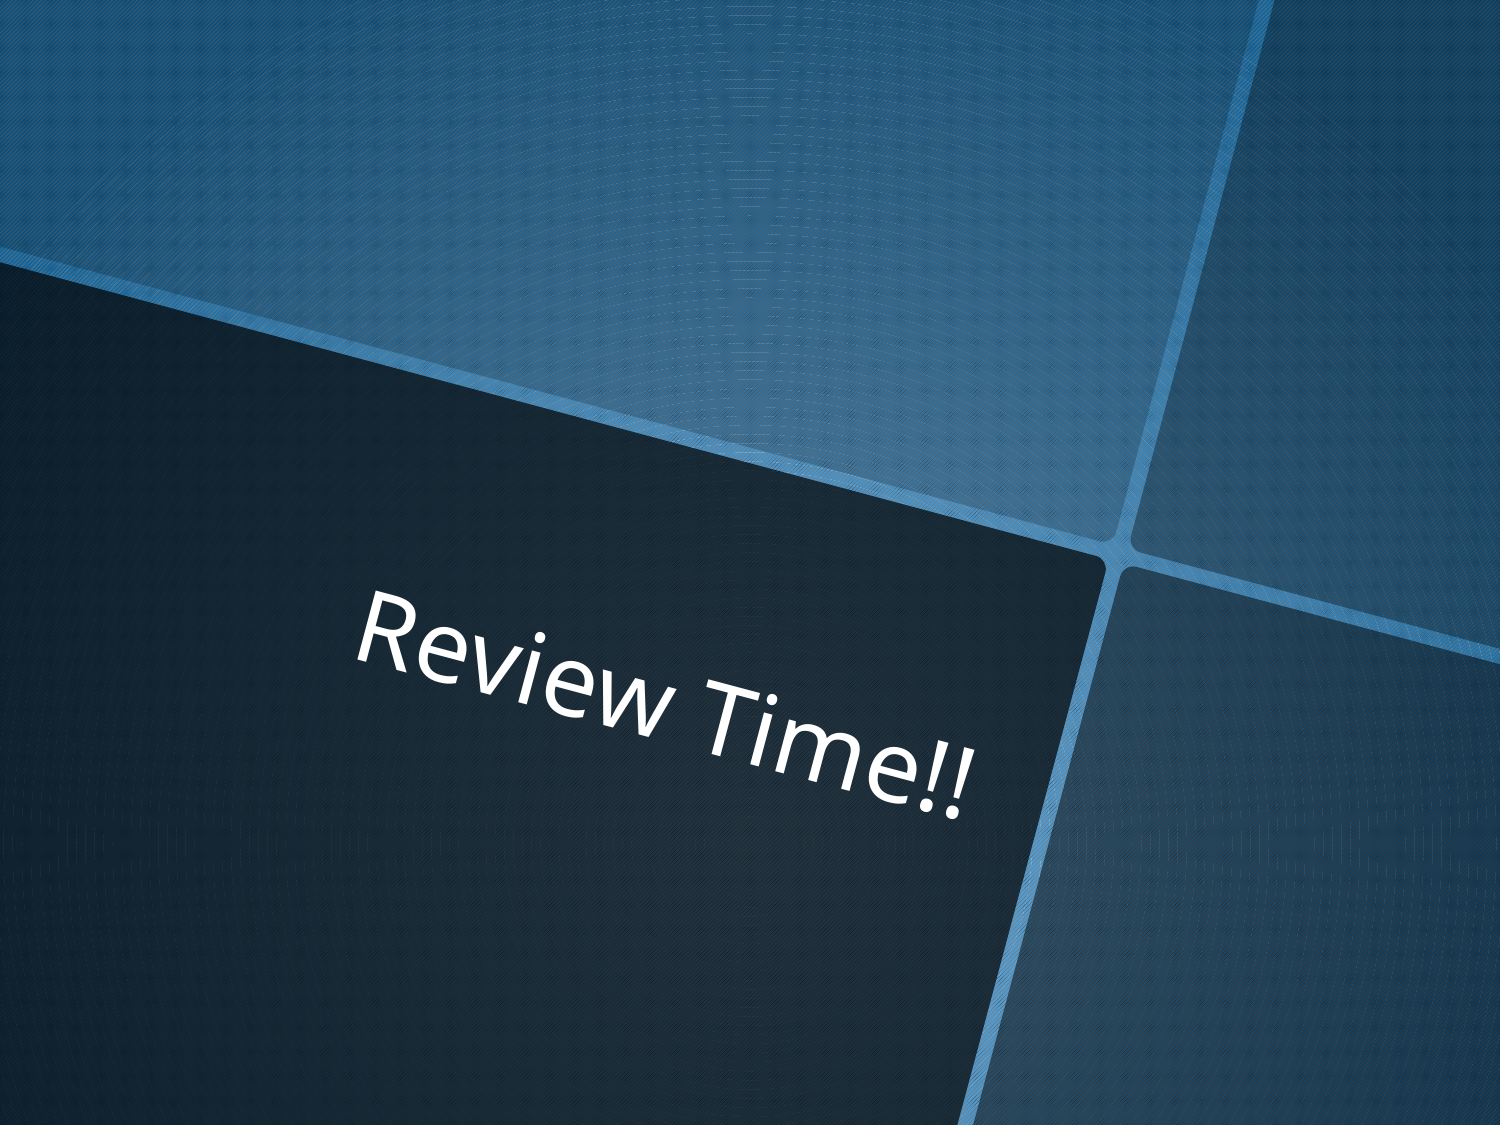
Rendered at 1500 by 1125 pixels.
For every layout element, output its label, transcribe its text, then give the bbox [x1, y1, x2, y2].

title Review Time!! [70, 362, 1039, 854]
